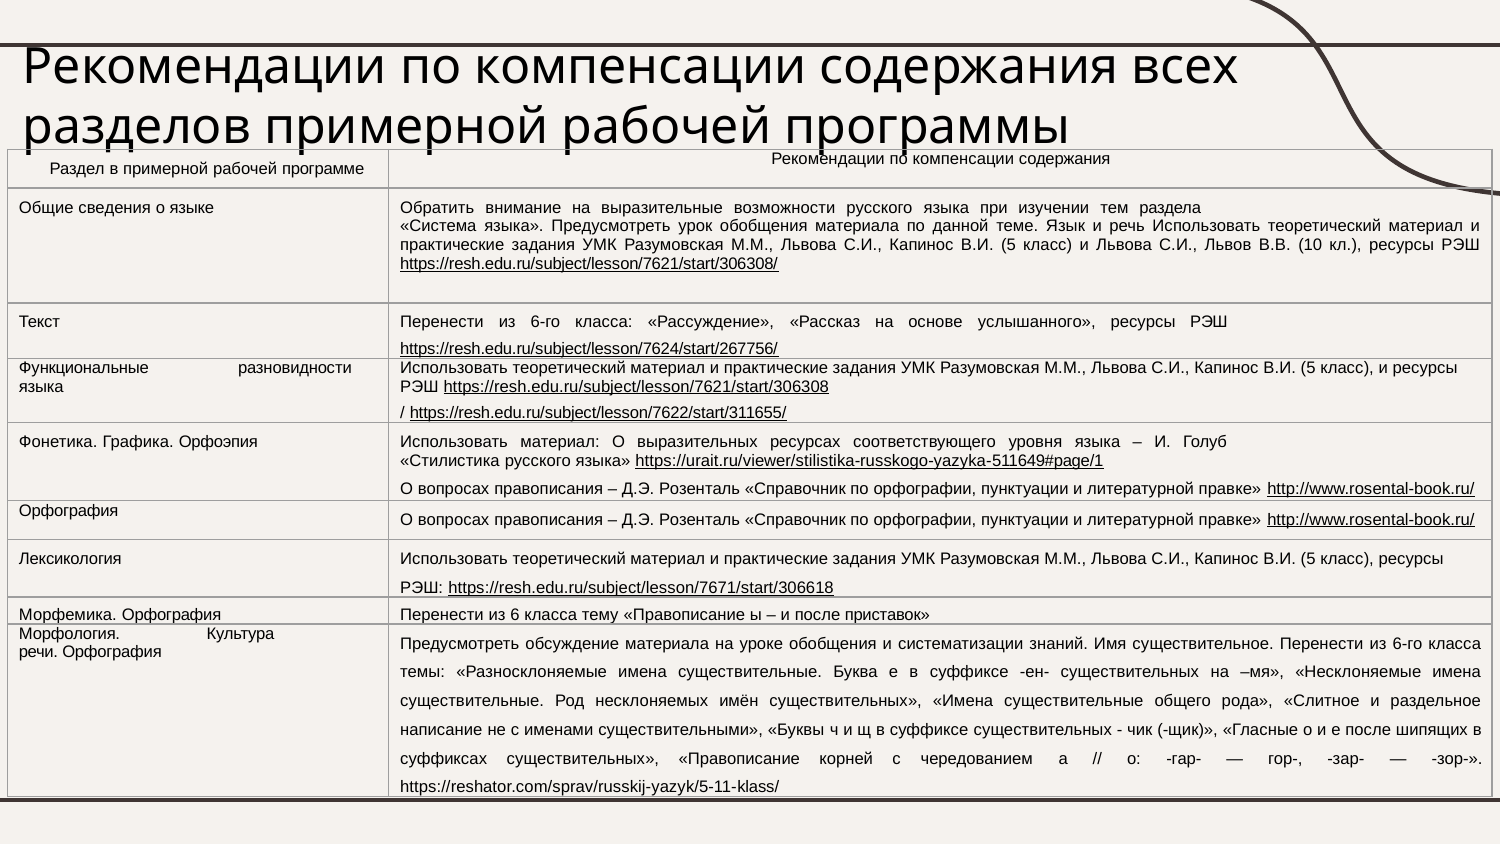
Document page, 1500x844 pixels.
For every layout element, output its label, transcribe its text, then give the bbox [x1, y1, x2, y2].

table_cell О вопросах правописания – Д.Э. Розенталь «Справочник по орфографии, пунктуации и литературной правке» http://www.rosental-book.ru/ [389, 501, 1491, 539]
table_cell Лексикология [8, 540, 388, 596]
table_cell Фонетика. Графика. Орфоэпия [8, 423, 388, 500]
table_cell Перенести из 6-го класса: «Рассуждение», «Рассказ на основе услышанного», ресурсы РЭШ https://resh.edu.ru/subject/lesson/7624/start/267756/ [389, 304, 1491, 358]
table_cell Предусмотреть обсуждение материала на уроке обобщения и систематизации знаний. Имя существительное. Перенести из 6-го класса темы: «Разносклоняемые имена существительные. Буква е в суффиксе -ен- существительных на –мя», «Несклоняемые имена существительные. Род несклоняемых имён существительных», «Имена существительные общего рода», «Слитное и раздельное написание не с именами существительными», «Буквы ч и щ в суффиксе существительных - чик (-щик)», «Гласные о и е после шипящих в суффиксах существительных», «Правописание корней с чередованием а // о: -гар- — гор-, -зар- — -зор-». https://reshator.com/sprav/russkij-yazyk/5-11-klass/ [389, 625, 1491, 796]
table_cell Морфология. Культура речи. Орфография [8, 625, 388, 796]
table_cell Морфемика. Орфография [8, 598, 388, 623]
table_cell Использовать теоретический материал и практические задания УМК Разумовская М.М., Львова С.И., Капинос В.И. (5 класс), ресурсы РЭШ: https://resh.edu.ru/subject/lesson/7671/start/306618 [389, 540, 1491, 596]
table_cell Функциональные разновидности языка [8, 359, 388, 422]
table_header Рекомендации по компенсации содержания [389, 150, 1491, 187]
table_header Раздел в примерной рабочей программе [8, 150, 388, 187]
table_cell Использовать теоретический материал и практические задания УМК Разумовская М.М., Львова С.И., Капинос В.И. (5 класс), и ресурсы РЭШ https://resh.edu.ru/subject/lesson/7621/start/306308 / https://resh.edu.ru/subject/lesson/7622/start/311655/ [389, 359, 1491, 422]
table_cell Текст [8, 304, 388, 358]
title Рекомендации по компенсации содержания всех разделов примерной рабочей программы [7, 18, 1477, 113]
table_cell Перенести из 6 класса тему «Правописание ы – и после приставок» [389, 598, 1491, 623]
table_cell Орфография [8, 501, 388, 539]
table_cell Общие сведения о языке [8, 189, 388, 302]
table_cell Обратить внимание на выразительные возможности русского языка при изучении тем раздела «Система языка». Предусмотреть урок обобщения материала по данной теме. Язык и речь Использовать теоретический материал и практические задания УМК Разумовская М.М., Львова С.И., Капинос В.И. (5 класс) и Львова С.И., Львов В.В. (10 кл.), ресурсы РЭШ https://resh.edu.ru/subject/lesson/7621/start/306308/ [389, 189, 1491, 302]
table_cell Использовать материал: О выразительных ресурсах соответствующего уровня языка – И. Голуб «Стилистика русского языка» https://urait.ru/viewer/stilistika-russkogo-yazyka-511649#page/1 О вопросах правописания – Д.Э. Розенталь «Справочник по орфографии, пунктуации и литературной правке» http://www.rosental-book.ru/ [389, 423, 1491, 500]
